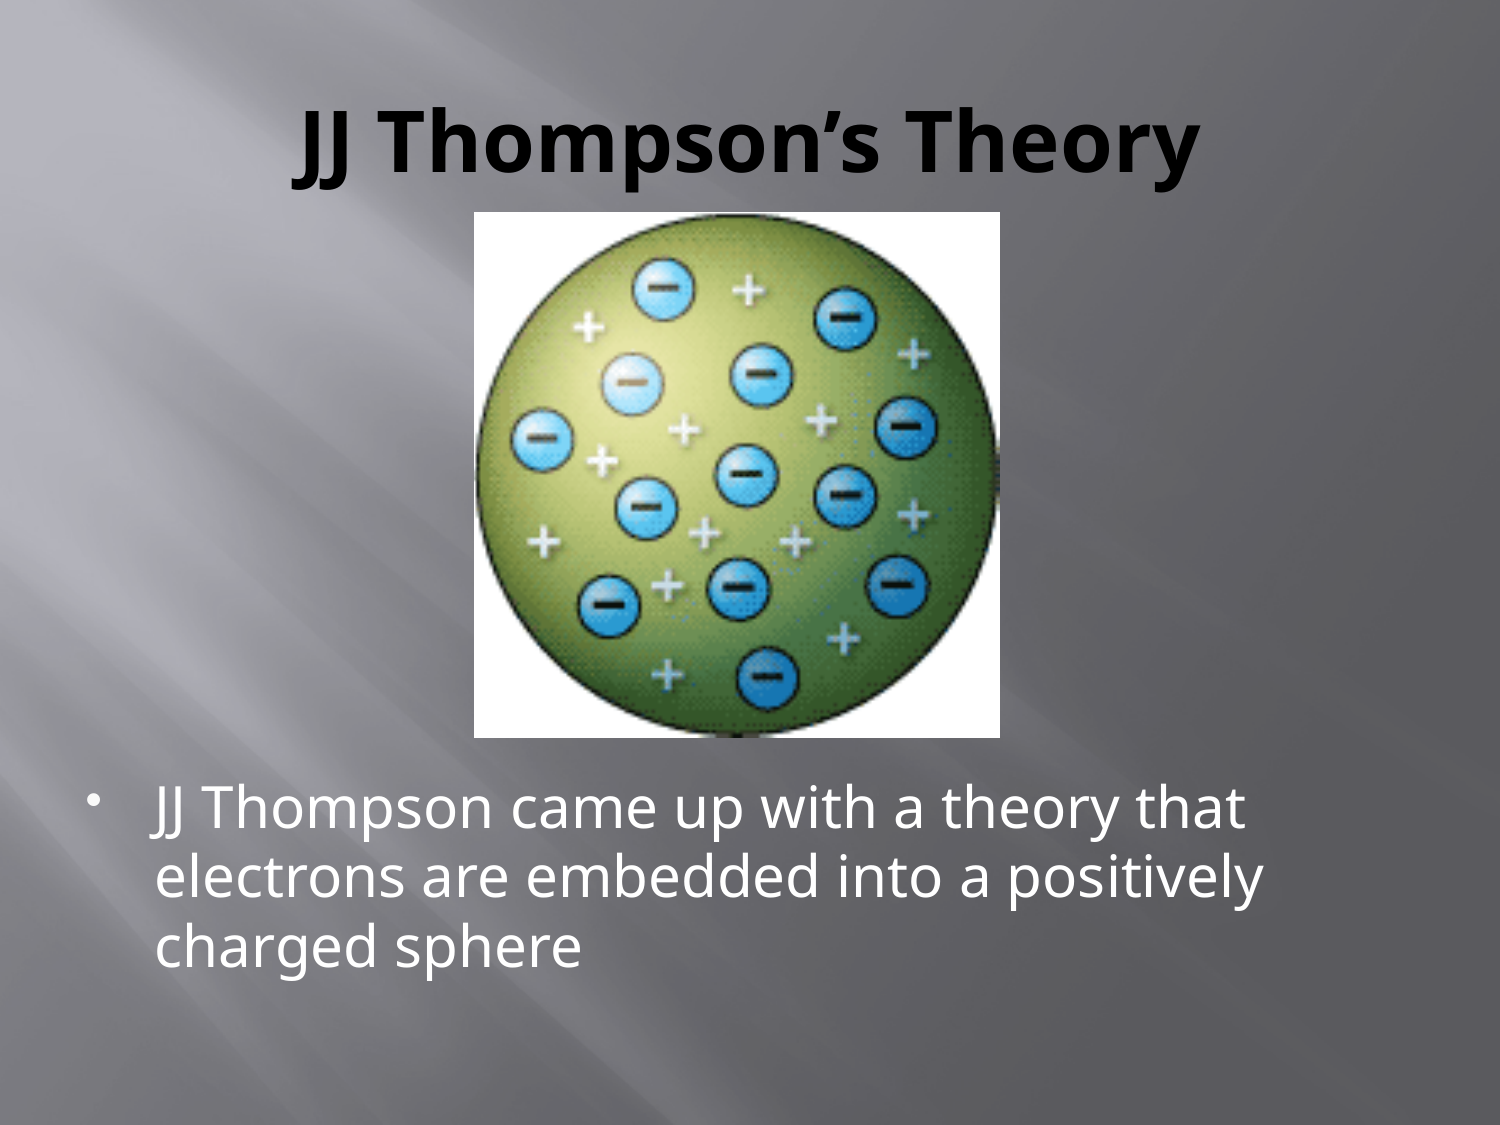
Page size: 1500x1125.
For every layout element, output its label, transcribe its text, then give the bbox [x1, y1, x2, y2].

picture [474, 212, 1001, 738]
title JJ Thompson’s Theory [75, 45, 1425, 233]
list JJ Thompson came up with a theory that electrons are embedded into a positively charged sphere [50, 762, 1425, 1005]
